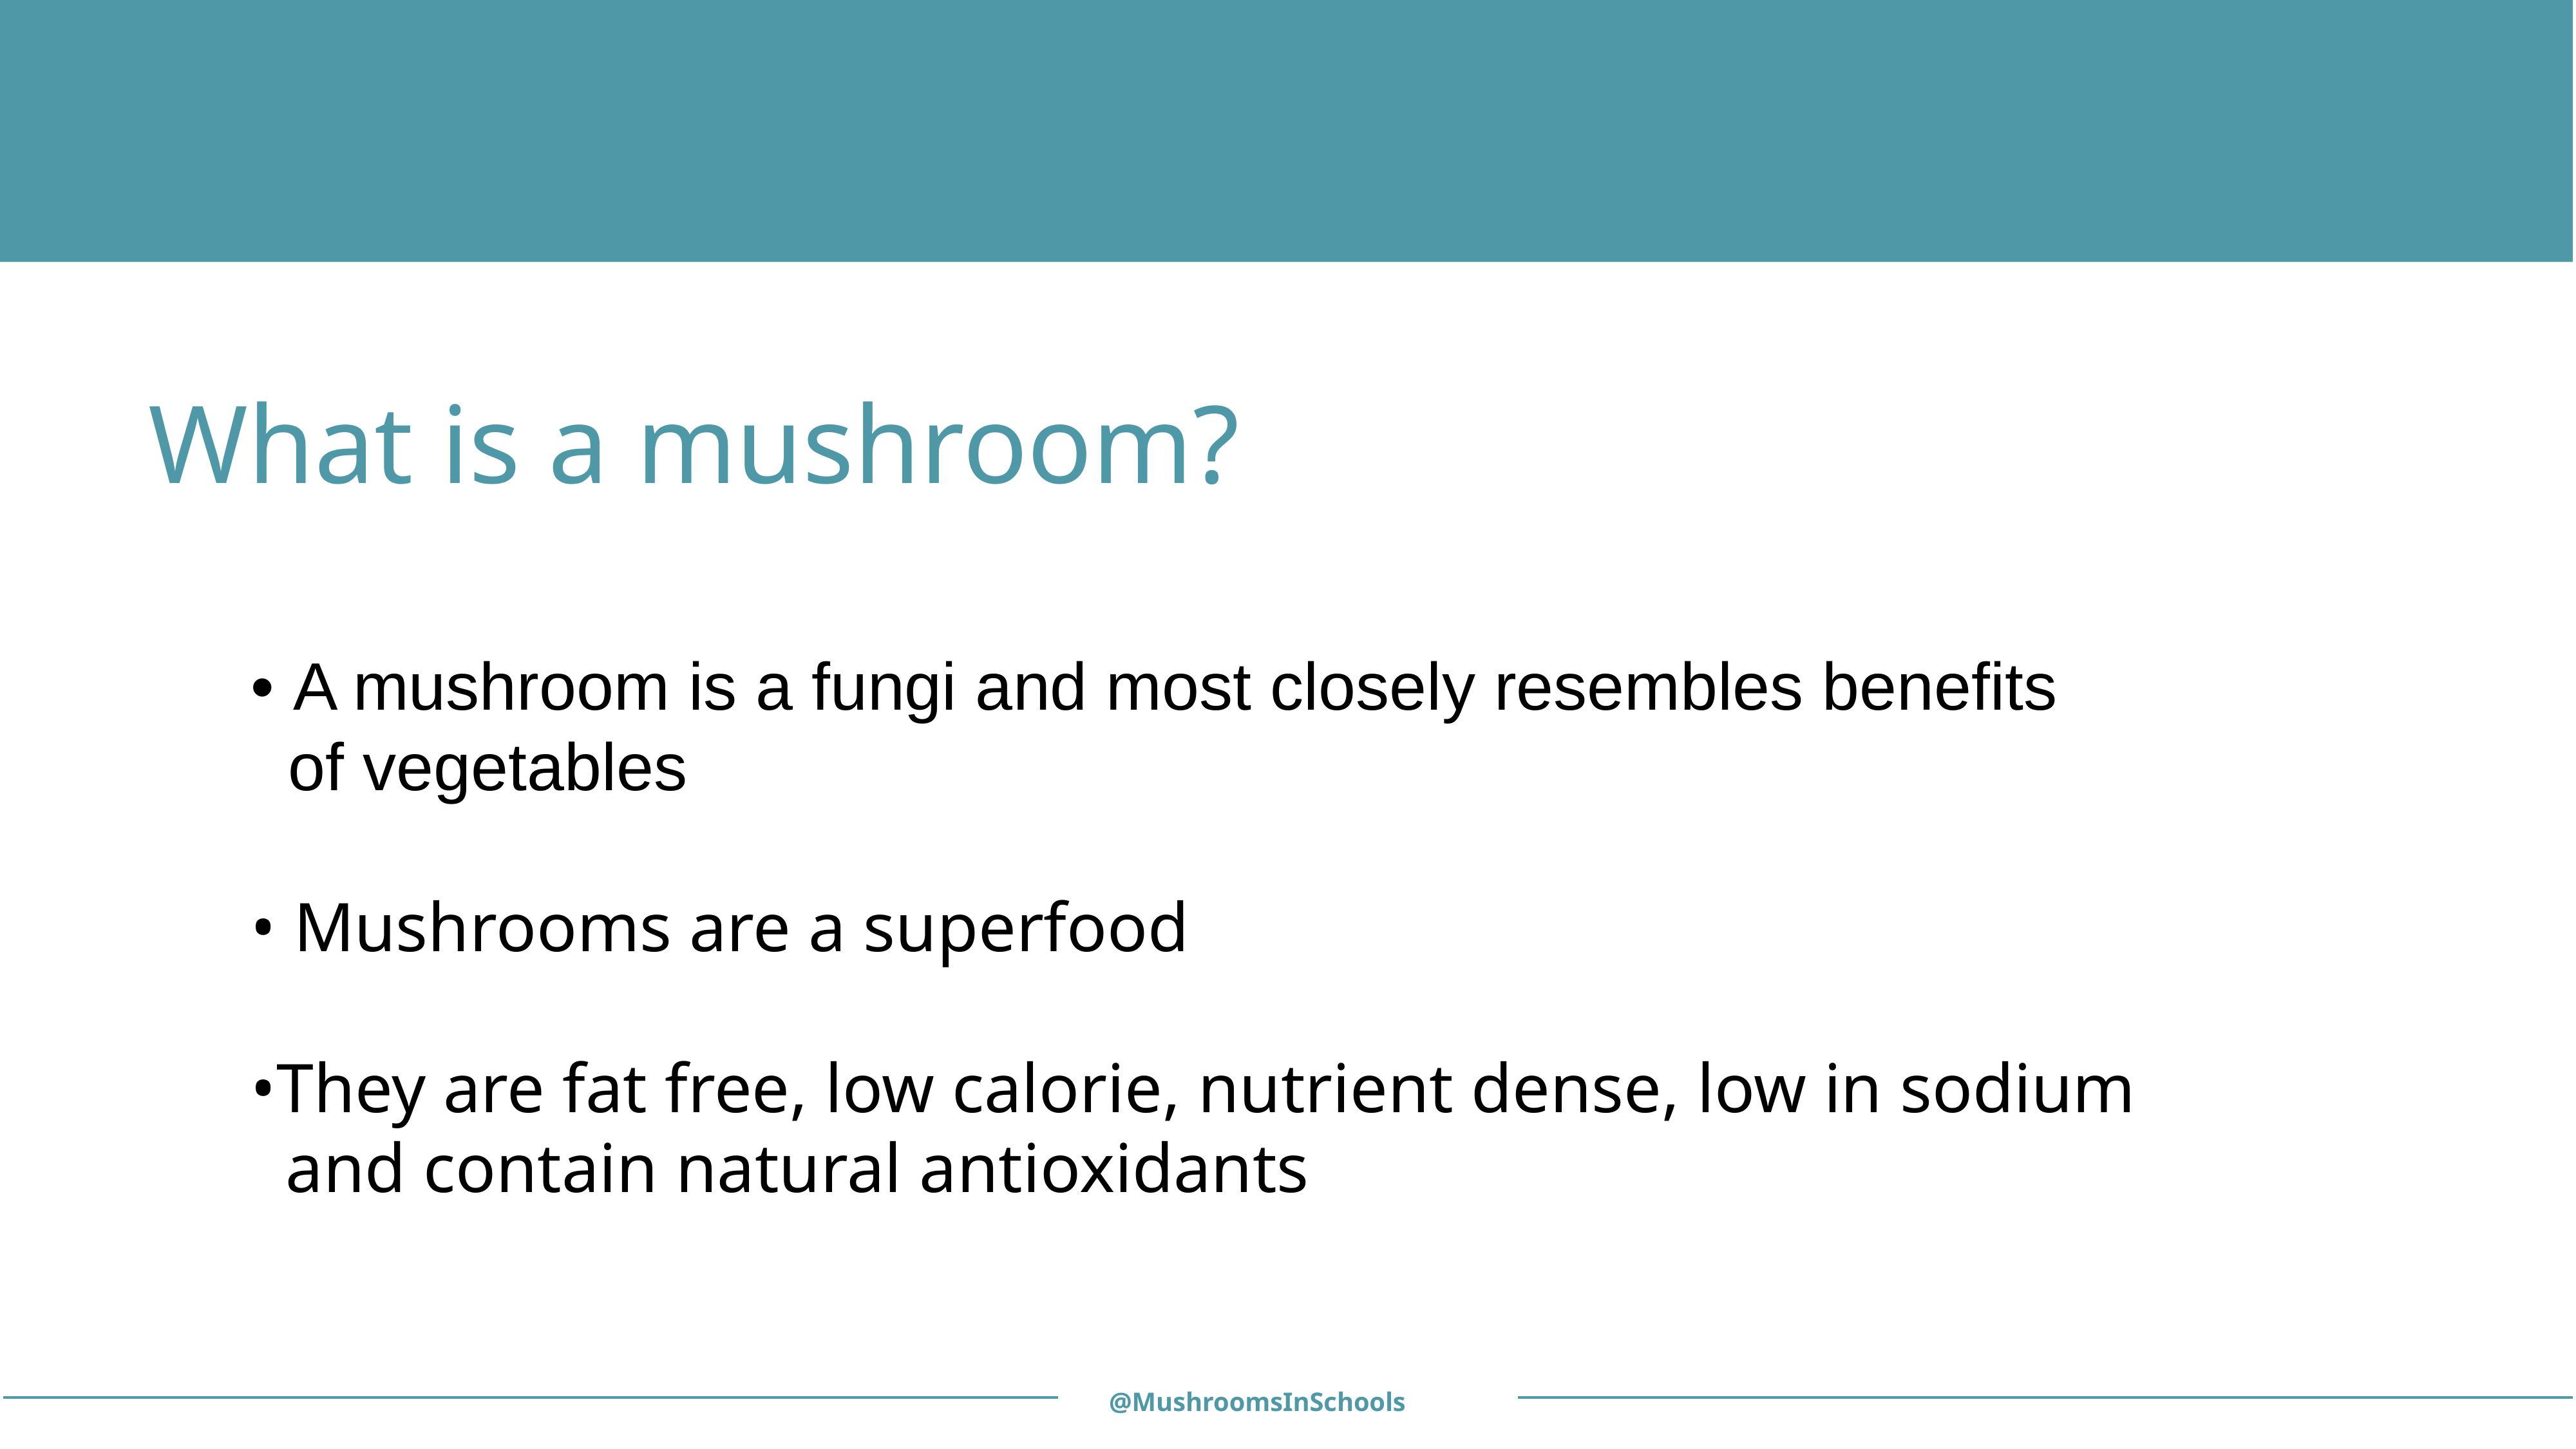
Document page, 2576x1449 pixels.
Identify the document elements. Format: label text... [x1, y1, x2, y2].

text_box What is a mushroom? [143, 370, 1274, 510]
text_box [0, 0, 2573, 262]
text_box • A mushroom is a fungi and most closely resembles benefits of vegetables • Mushrooms are a superfood •They are fat free, low calorie, nutrient dense, low in sodium and contain natural antioxidants [245, 637, 2255, 1211]
text_box @MushroomsInSchools [1103, 1359, 1473, 1423]
